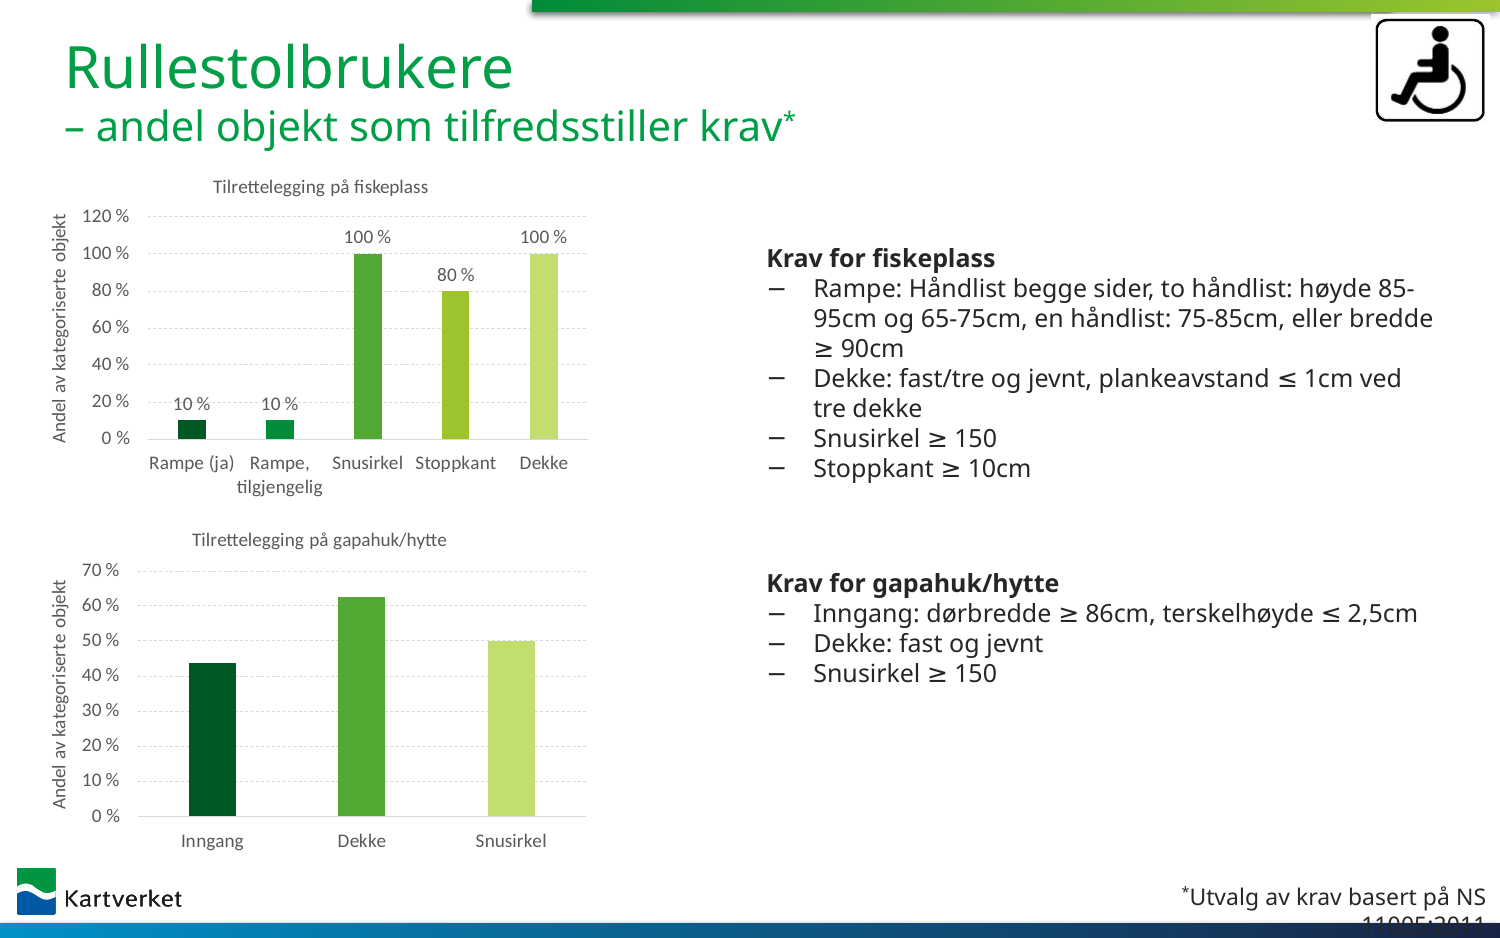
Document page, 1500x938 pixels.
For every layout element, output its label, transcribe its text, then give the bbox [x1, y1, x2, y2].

text_box *Utvalg av krav basert på NS 11005:2011 [1068, 873, 1500, 938]
picture [41, 166, 599, 505]
text_box Rullestolbrukere – andel objekt som tilfredsstiller krav* [49, 29, 1431, 158]
text_box Krav for gapahuk/hytte Inngang: dørbredde ≥ 86cm, terskelhøyde ≤ 2,5cm Dekke: fast og jevnt Snusirkel ≥ 150 [751, 560, 1452, 695]
picture [1371, 13, 1491, 127]
text_box Krav for fiskeplass Rampe: Håndlist begge sider, to håndlist: høyde 85-95cm og 65-75cm, en håndlist: 75-85cm, eller bredde ≥ 90cm Dekke: fast/tre og jevnt, plankeavstand ≤ 1cm ved tre dekke Snusirkel ≥ 150 Stoppkant ≥ 10cm [751, 235, 1452, 490]
picture [41, 520, 597, 859]
